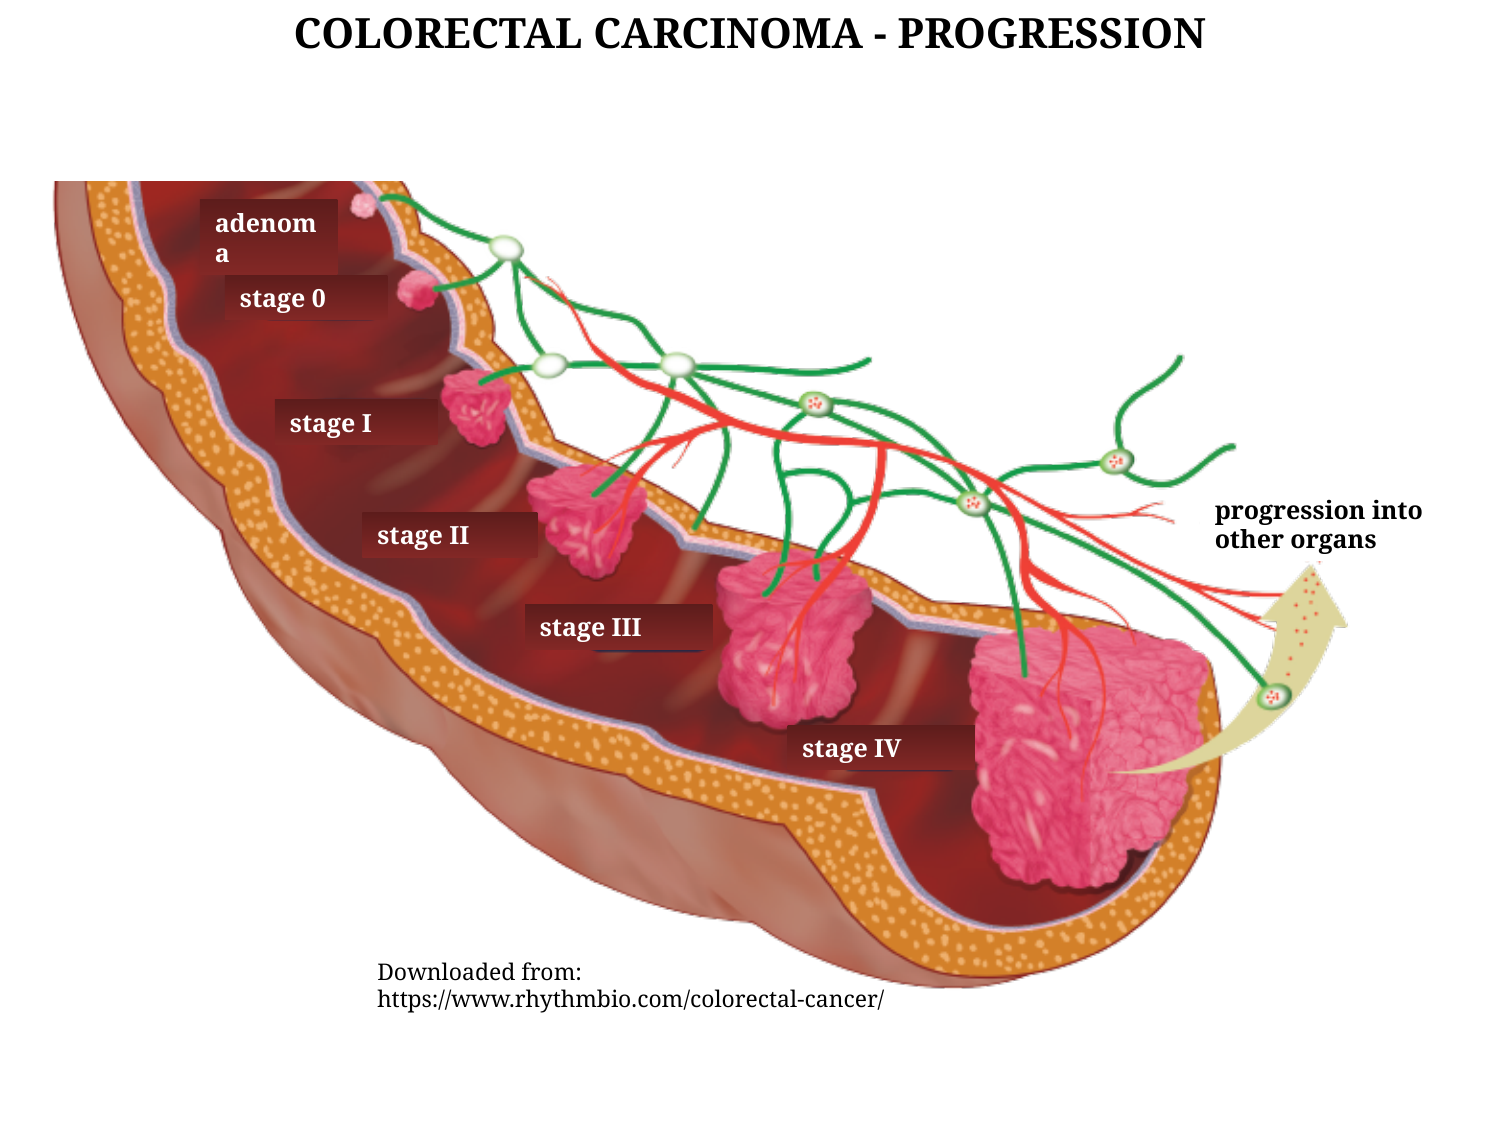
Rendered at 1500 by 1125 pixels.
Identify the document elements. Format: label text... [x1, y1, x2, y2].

picture [50, 180, 1463, 1026]
text_box COLORECTAL CARCINOMA - PROGRESSION [0, 0, 1500, 63]
